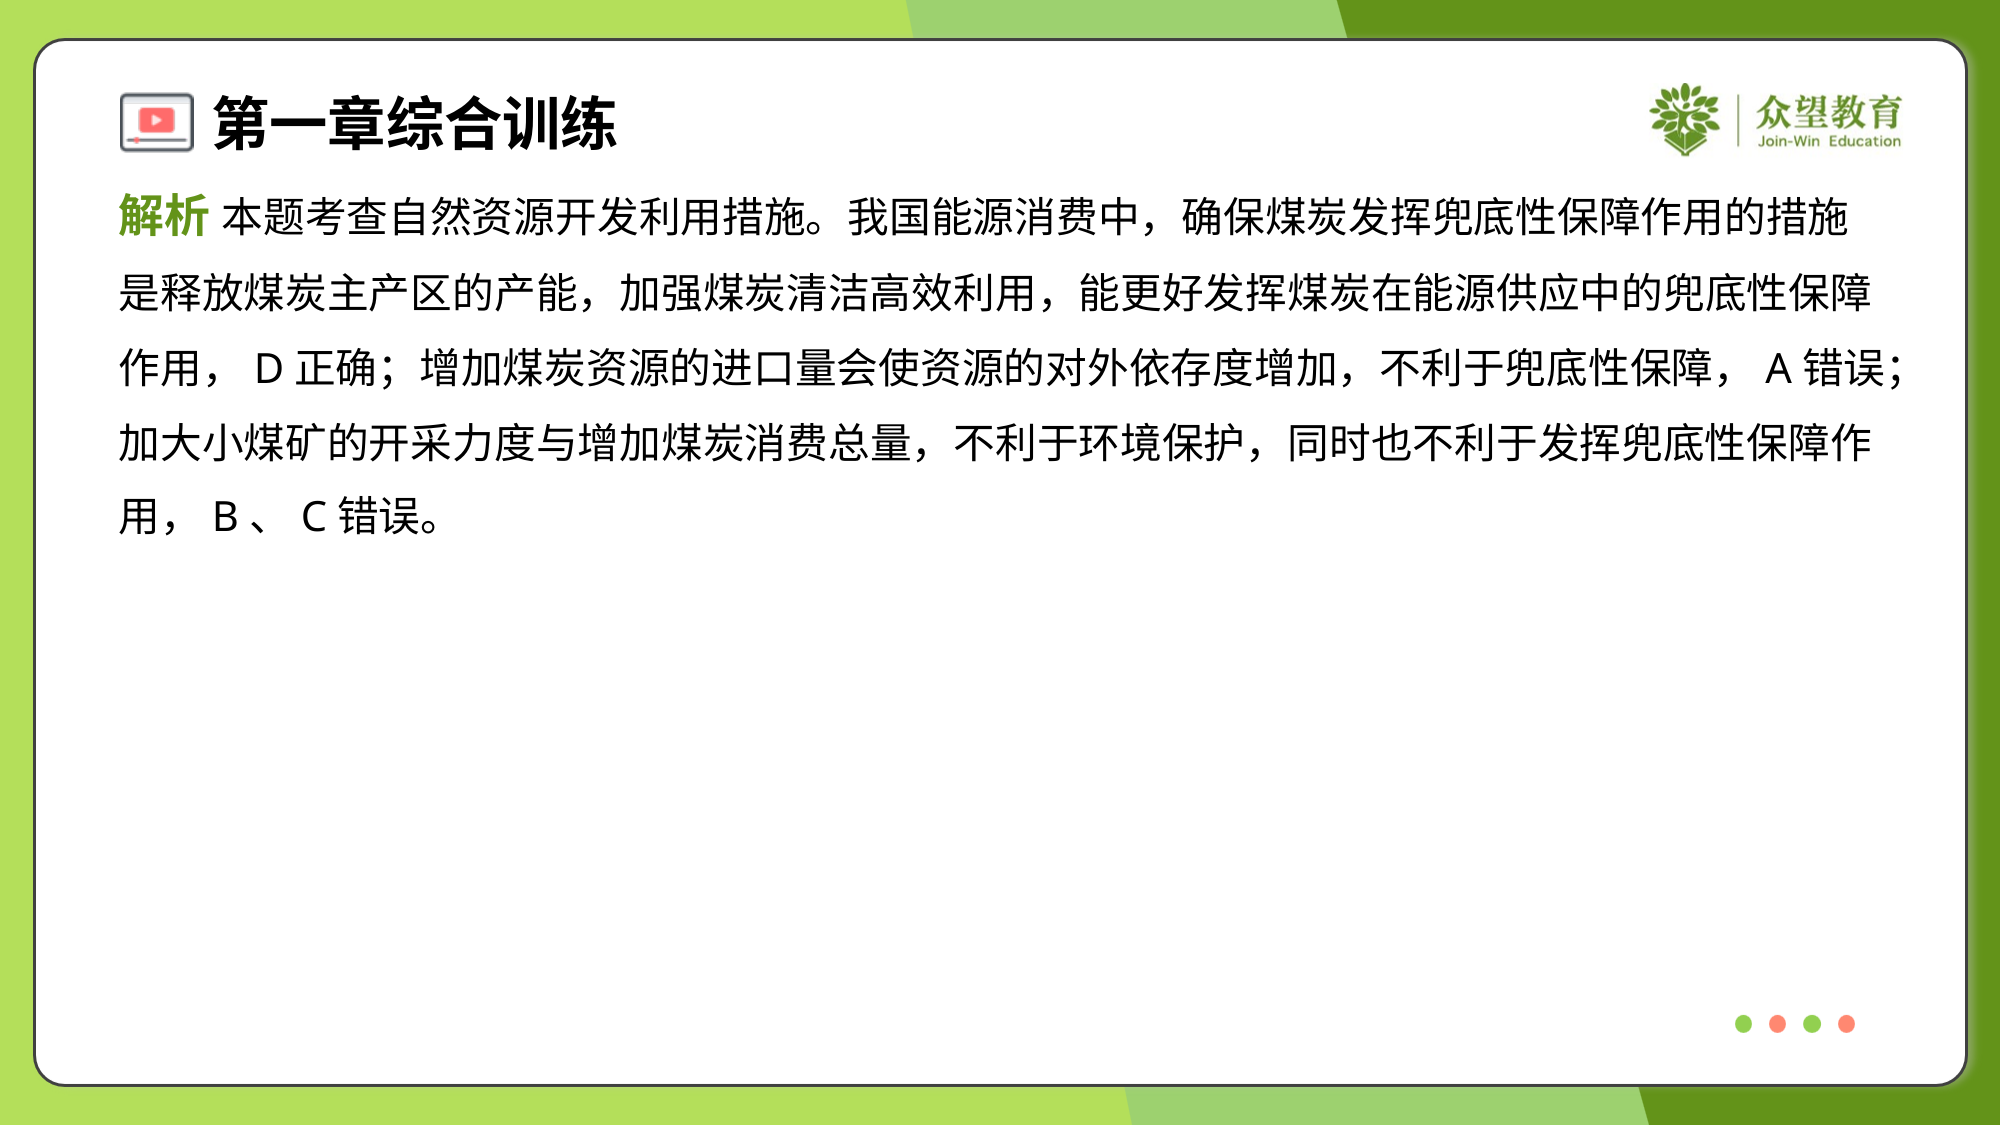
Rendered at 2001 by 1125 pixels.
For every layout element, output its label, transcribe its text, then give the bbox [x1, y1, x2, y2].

text_box 解析 本题考查自然资源开发利用措施。我国能源消费中，确保煤炭发挥兜底性保障作用的措施 是释放煤炭主产区的产能，加强煤炭清洁高效利用，能更好发挥煤炭在能源供应中的兜底性保障 作用，D正确；增加煤炭资源的进口量会使资源的对外依存度增加，不利于兜底性保障，A错误； 加大小煤矿的开采力度与增加煤炭消费总量，不利于环境保护，同时也不利于发挥兜底性保障作 用，B、C错误。 [118, 164, 1883, 533]
picture [0, 0, 2000, 1125]
